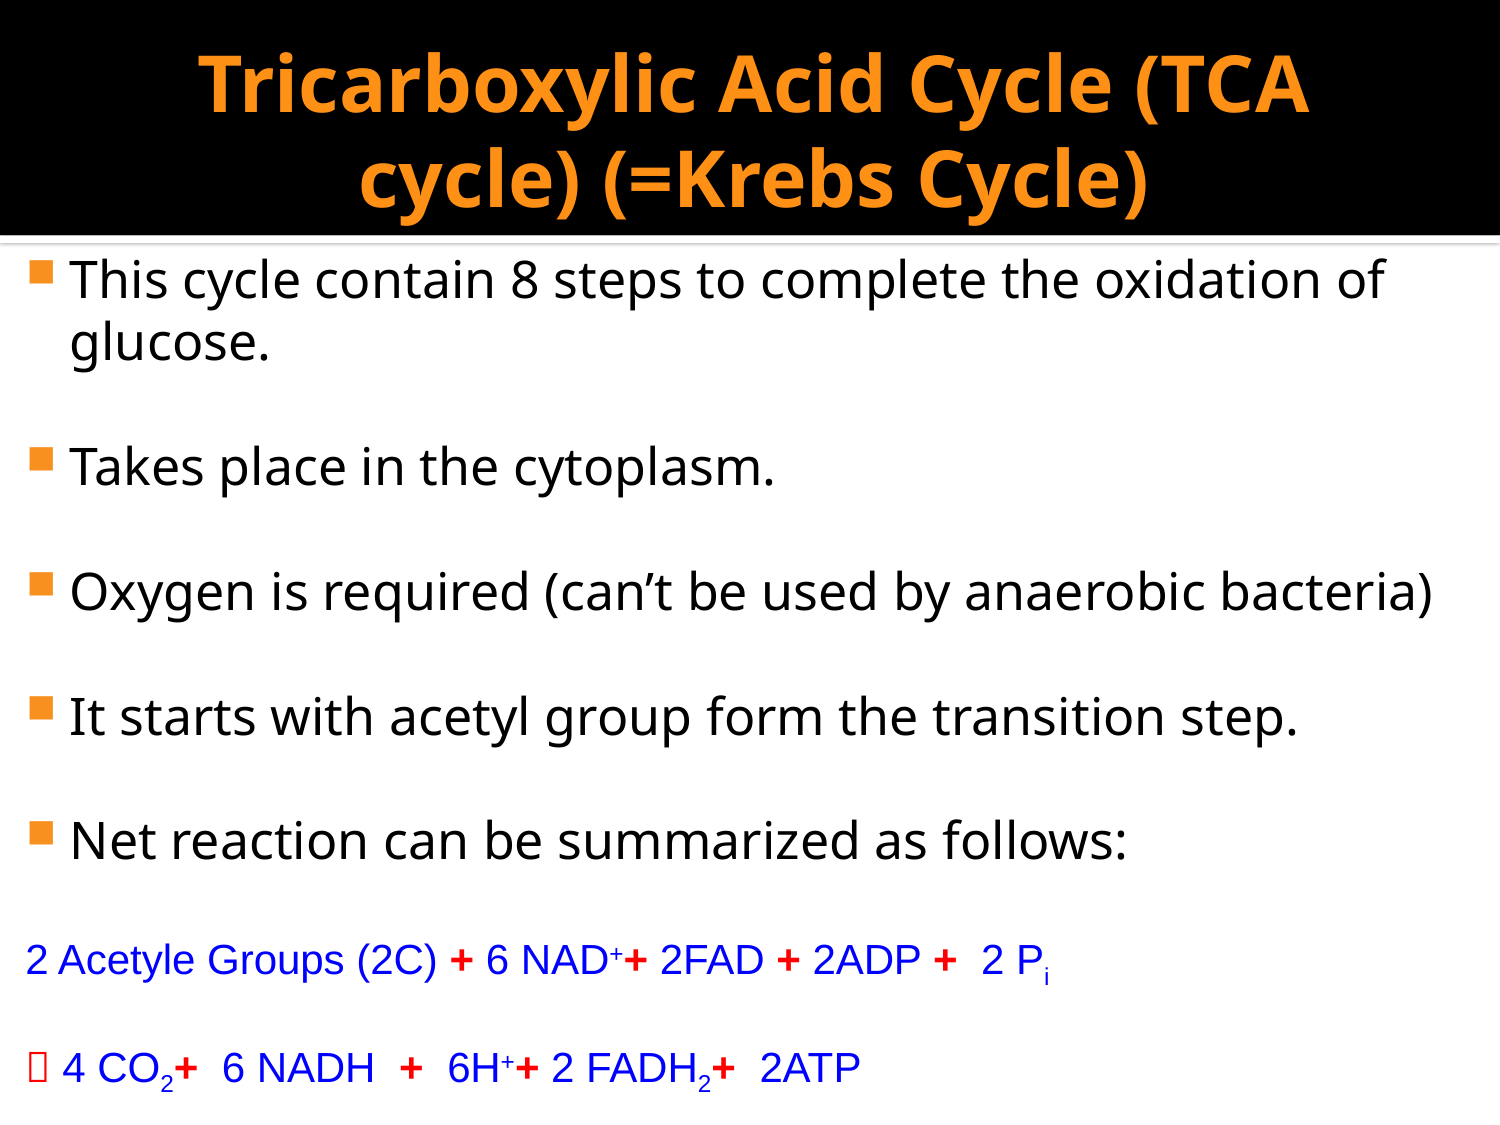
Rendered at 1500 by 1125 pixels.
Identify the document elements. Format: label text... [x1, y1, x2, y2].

title Tricarboxylic Acid Cycle (TCA cycle) (=Krebs Cycle) [75, 25, 1425, 231]
list This cycle contain 8 steps to complete the oxidation of glucose. Takes place in the cytoplasm. Oxygen is required (can’t be used by anaerobic bacteria) It starts with acetyl group form the transition step. Net reaction can be summarized as follows: 2 Acetyle Groups (2C) + 6 NAD++ 2FAD + 2ADP + 2 Pi  4 CO2+ 6 NADH + 6H++ 2 FADH2+ 2ATP [0, 231, 1500, 1125]
